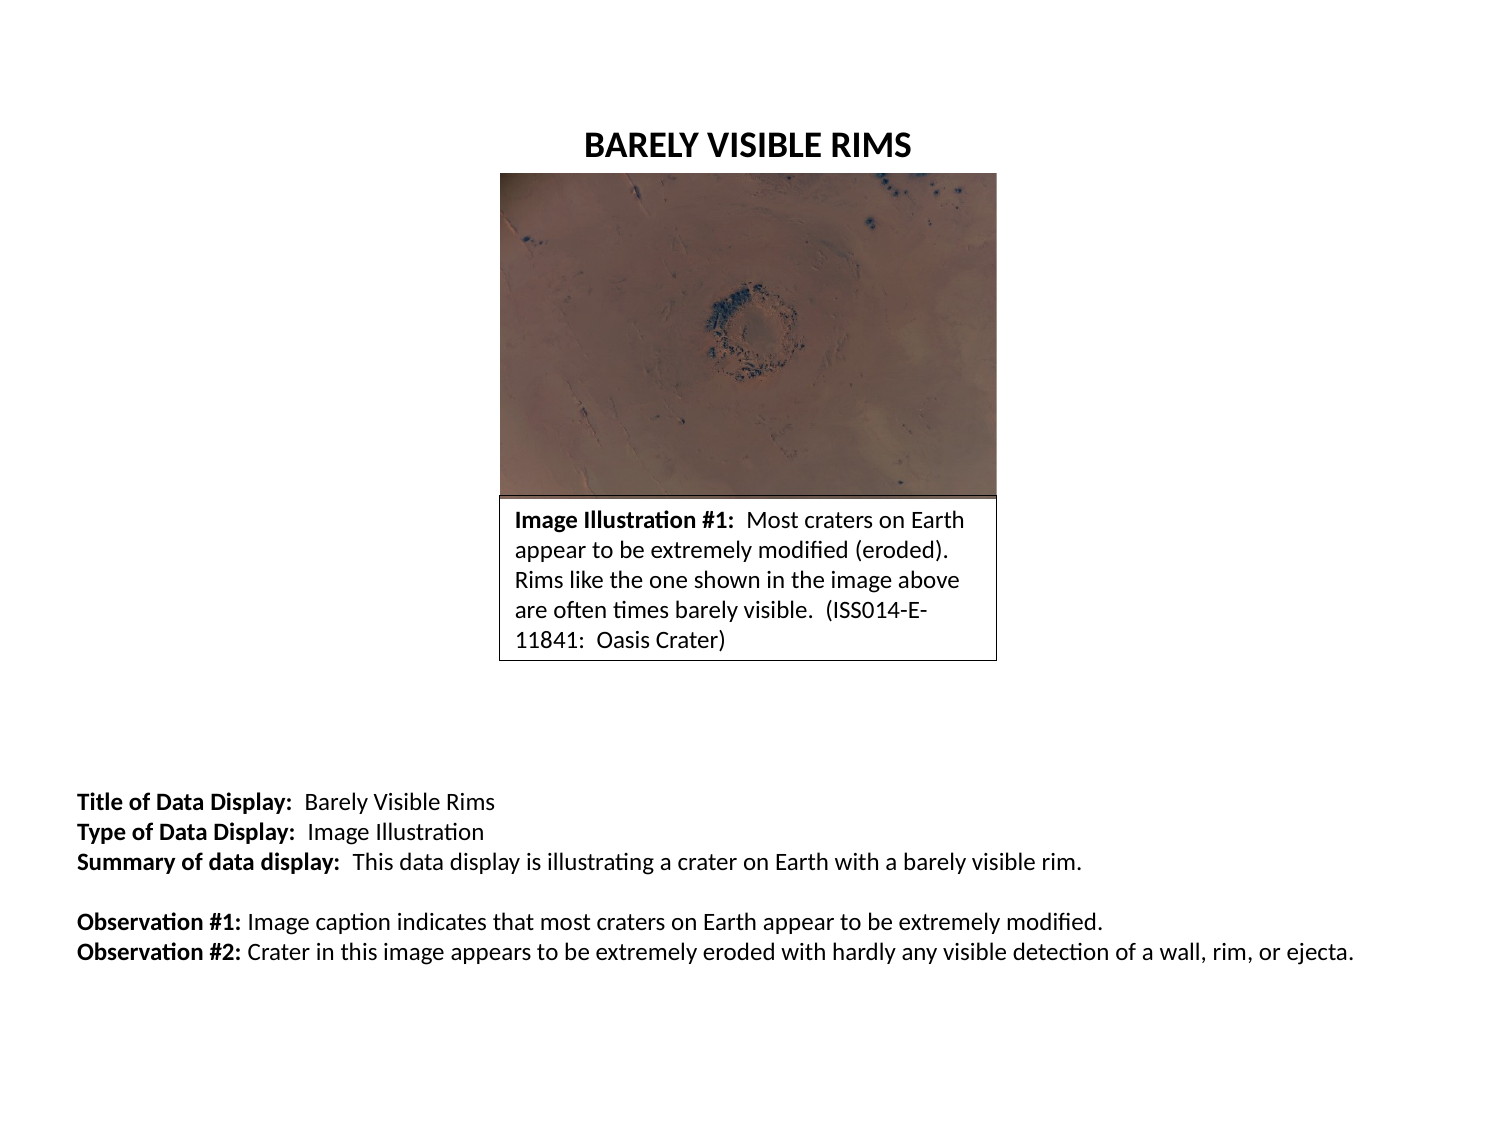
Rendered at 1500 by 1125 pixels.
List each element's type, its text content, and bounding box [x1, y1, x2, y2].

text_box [499, 112, 997, 663]
text_box Title of Data Display: Barely Visible Rims Type of Data Display: Image Illustration Summary of data display: This data display is illustrating a crater on Earth with a barely visible rim. Observation #1: Image caption indicates that most craters on Earth appear to be extremely modified. Observation #2: Crater in this image appears to be extremely eroded with hardly any visible detection of a wall, rim, or ejecta. [62, 778, 1425, 973]
